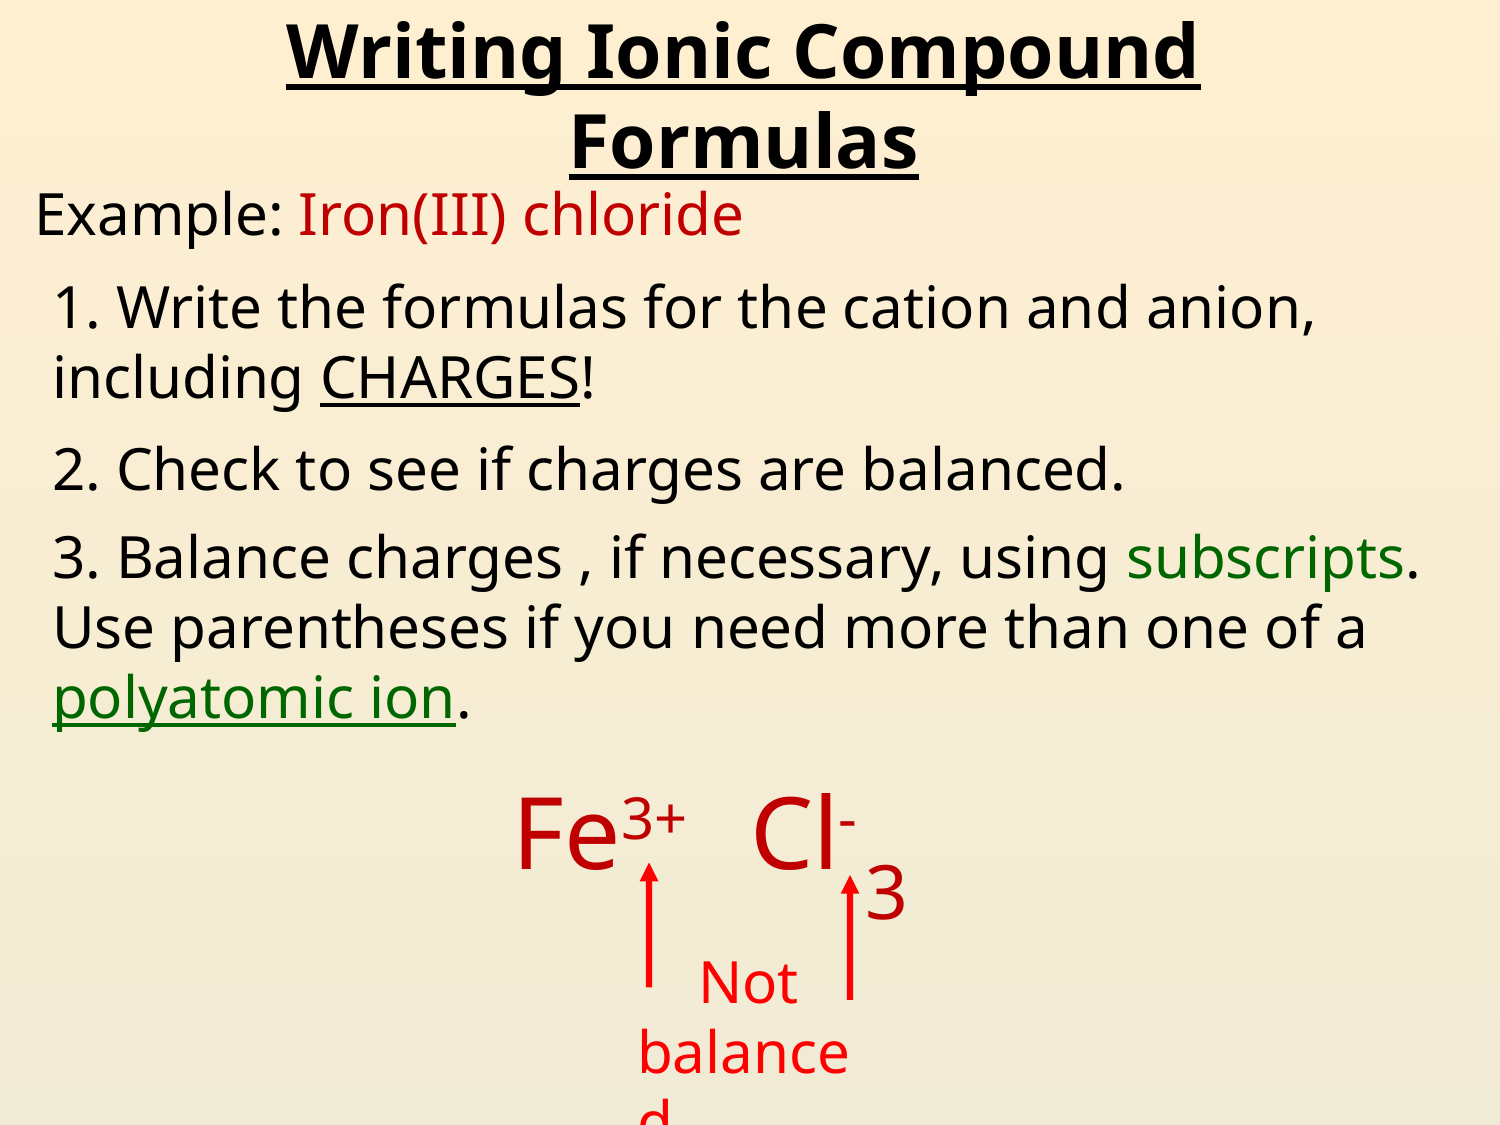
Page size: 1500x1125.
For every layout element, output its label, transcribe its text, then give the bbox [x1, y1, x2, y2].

text_box Example: Iron(III) chloride [19, 170, 759, 255]
text_box Not balanced [622, 937, 900, 1125]
title Writing Ionic Compound Formulas [112, 37, 1376, 151]
text_box 3 [850, 837, 924, 943]
text_box 1. Write the formulas for the cation and anion, including CHARGES! [37, 262, 1450, 418]
text_box Fe3+ [498, 808, 703, 898]
text_box Cl- [735, 808, 873, 898]
text_box 3. Balance charges , if necessary, using subscripts. Use parentheses if you need more than one of a polyatomic ion. [37, 512, 1500, 808]
text_box [843, 875, 850, 937]
text_box [642, 862, 656, 937]
text_box 2. Check to see if charges are balanced. [37, 425, 1450, 510]
